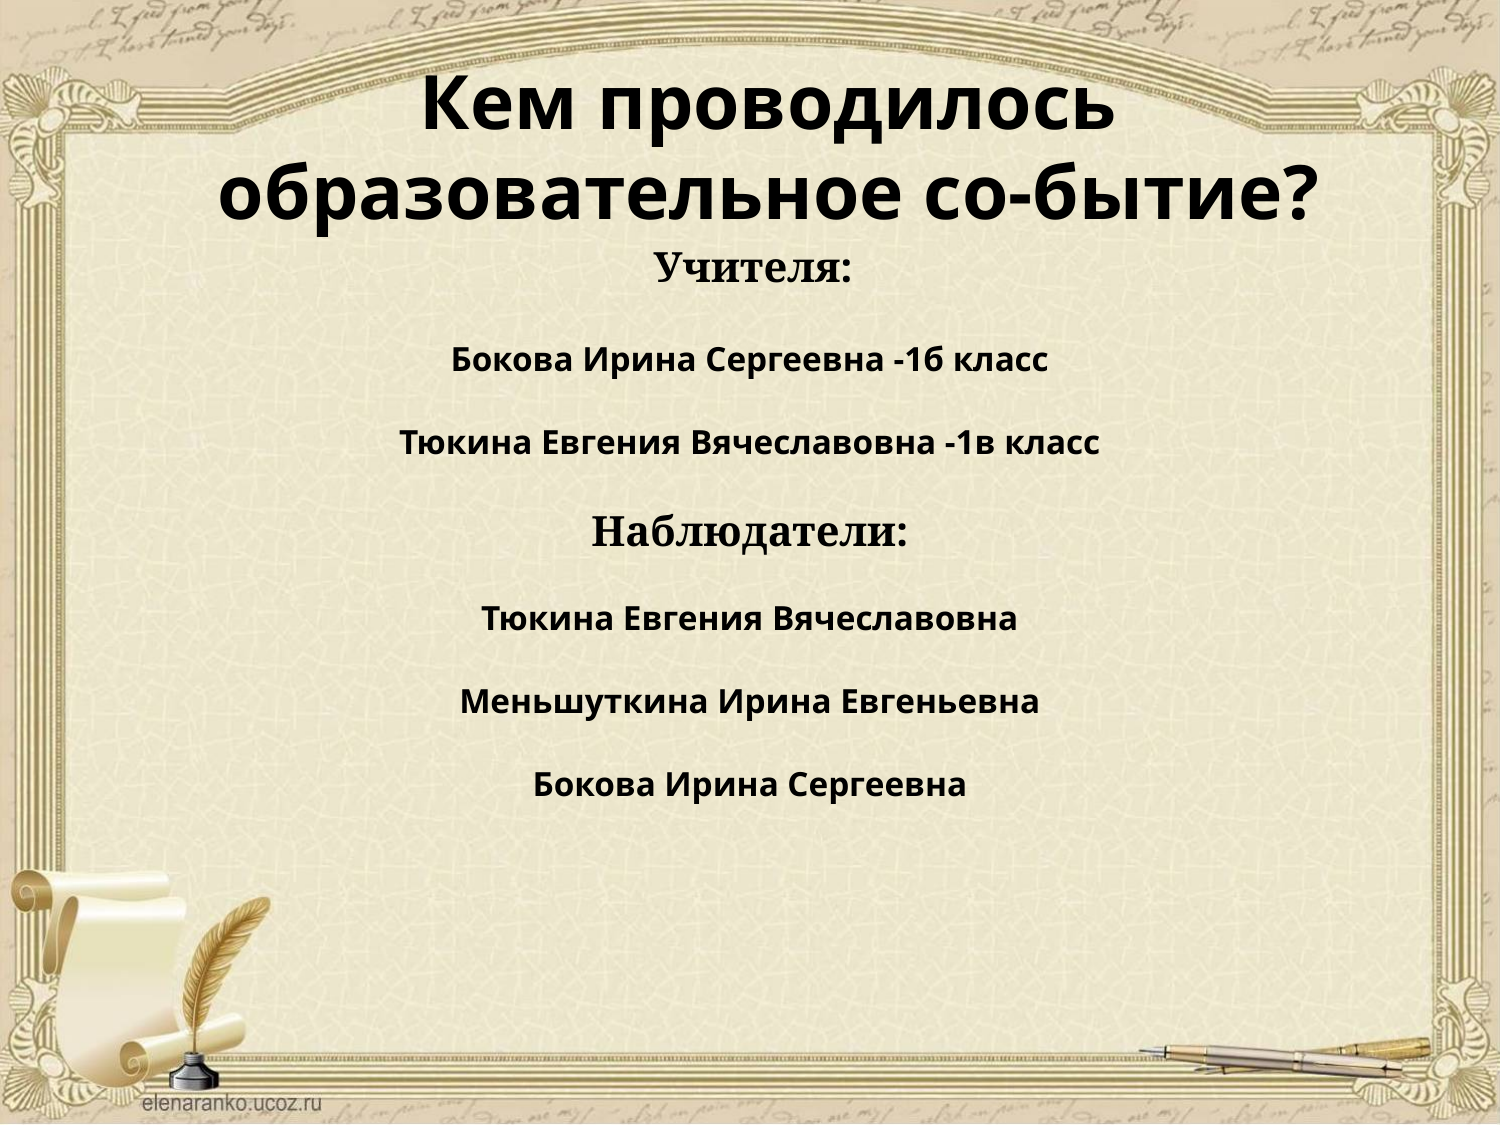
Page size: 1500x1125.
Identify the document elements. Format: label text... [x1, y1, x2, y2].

text_box Учителя: Бокова Ирина Сергеевна -1б класс Тюкина Евгения Вячеславовна -1в класс Наблюдатели: Тюкина Евгения Вячеславовна Меньшуткина Ирина Евгеньевна Бокова Ирина Сергеевна [74, 208, 1425, 1005]
title Кем проводилось образовательное со-бытие? [111, 46, 1426, 351]
picture [0, 0, 1500, 1125]
